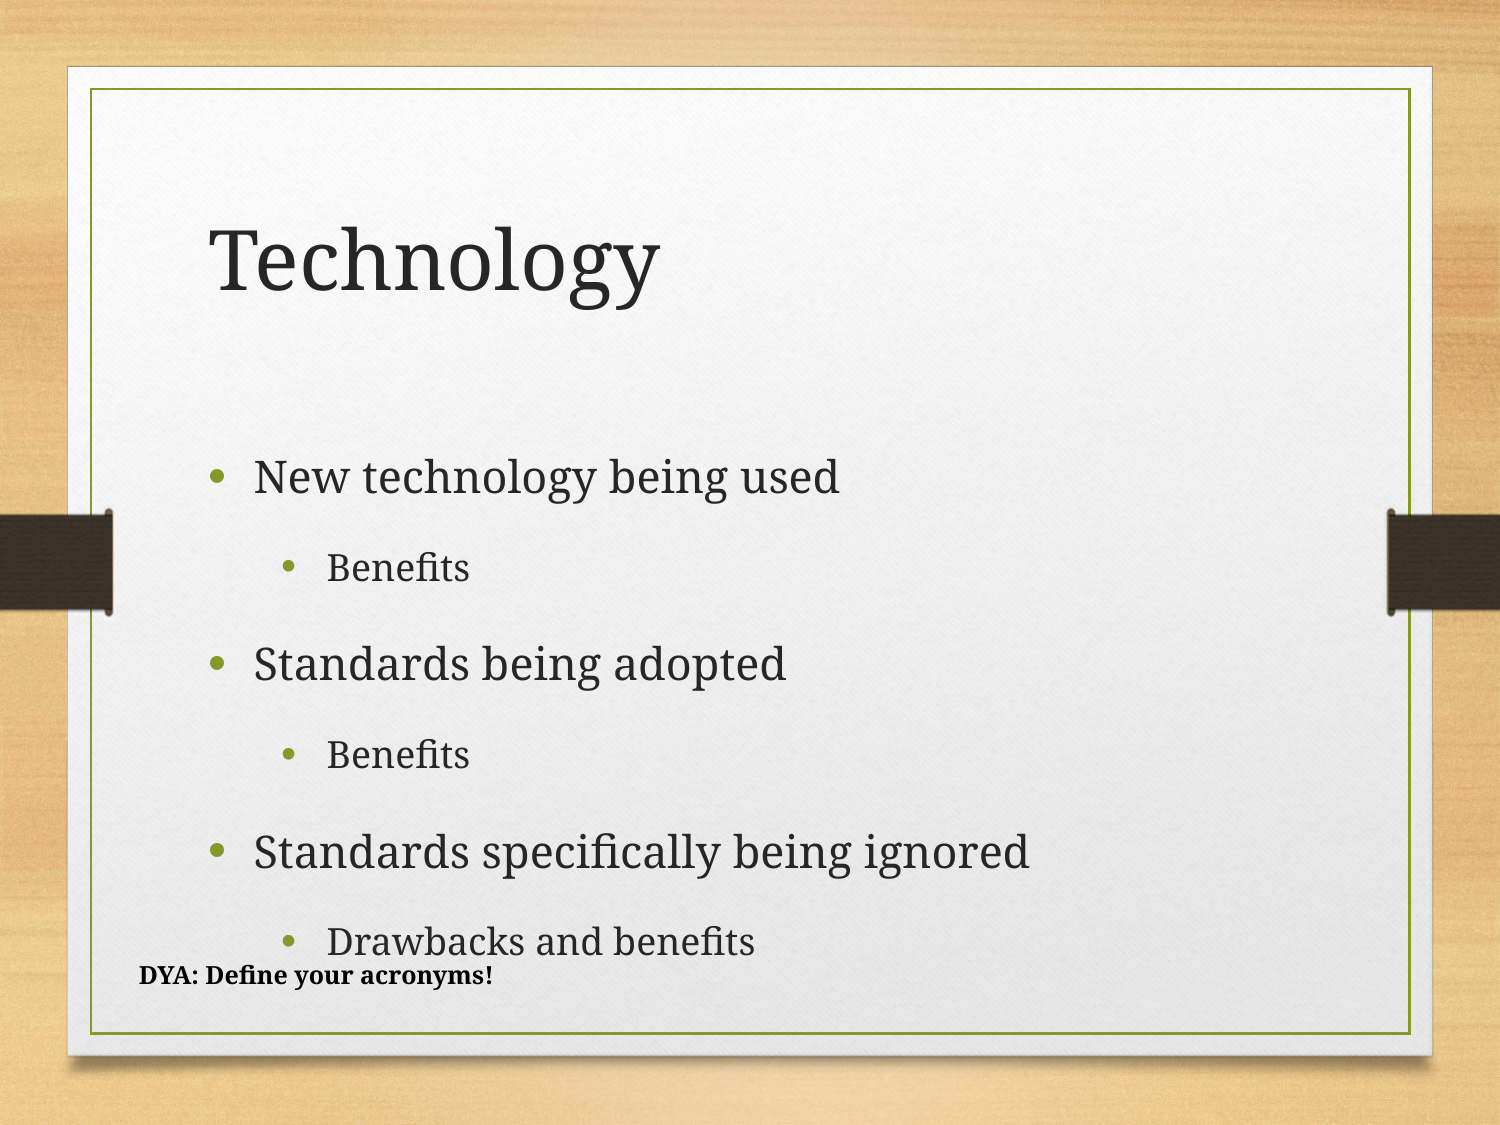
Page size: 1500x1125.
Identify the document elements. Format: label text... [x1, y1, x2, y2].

title Technology [193, 150, 1309, 365]
picture [0, 0, 1500, 1125]
text_box DYA: Define your acronyms! [123, 952, 1474, 1035]
list New technology being used Benefits Standards being adopted Benefits Standards specifically being ignored Drawbacks and benefits [193, 408, 1309, 952]
